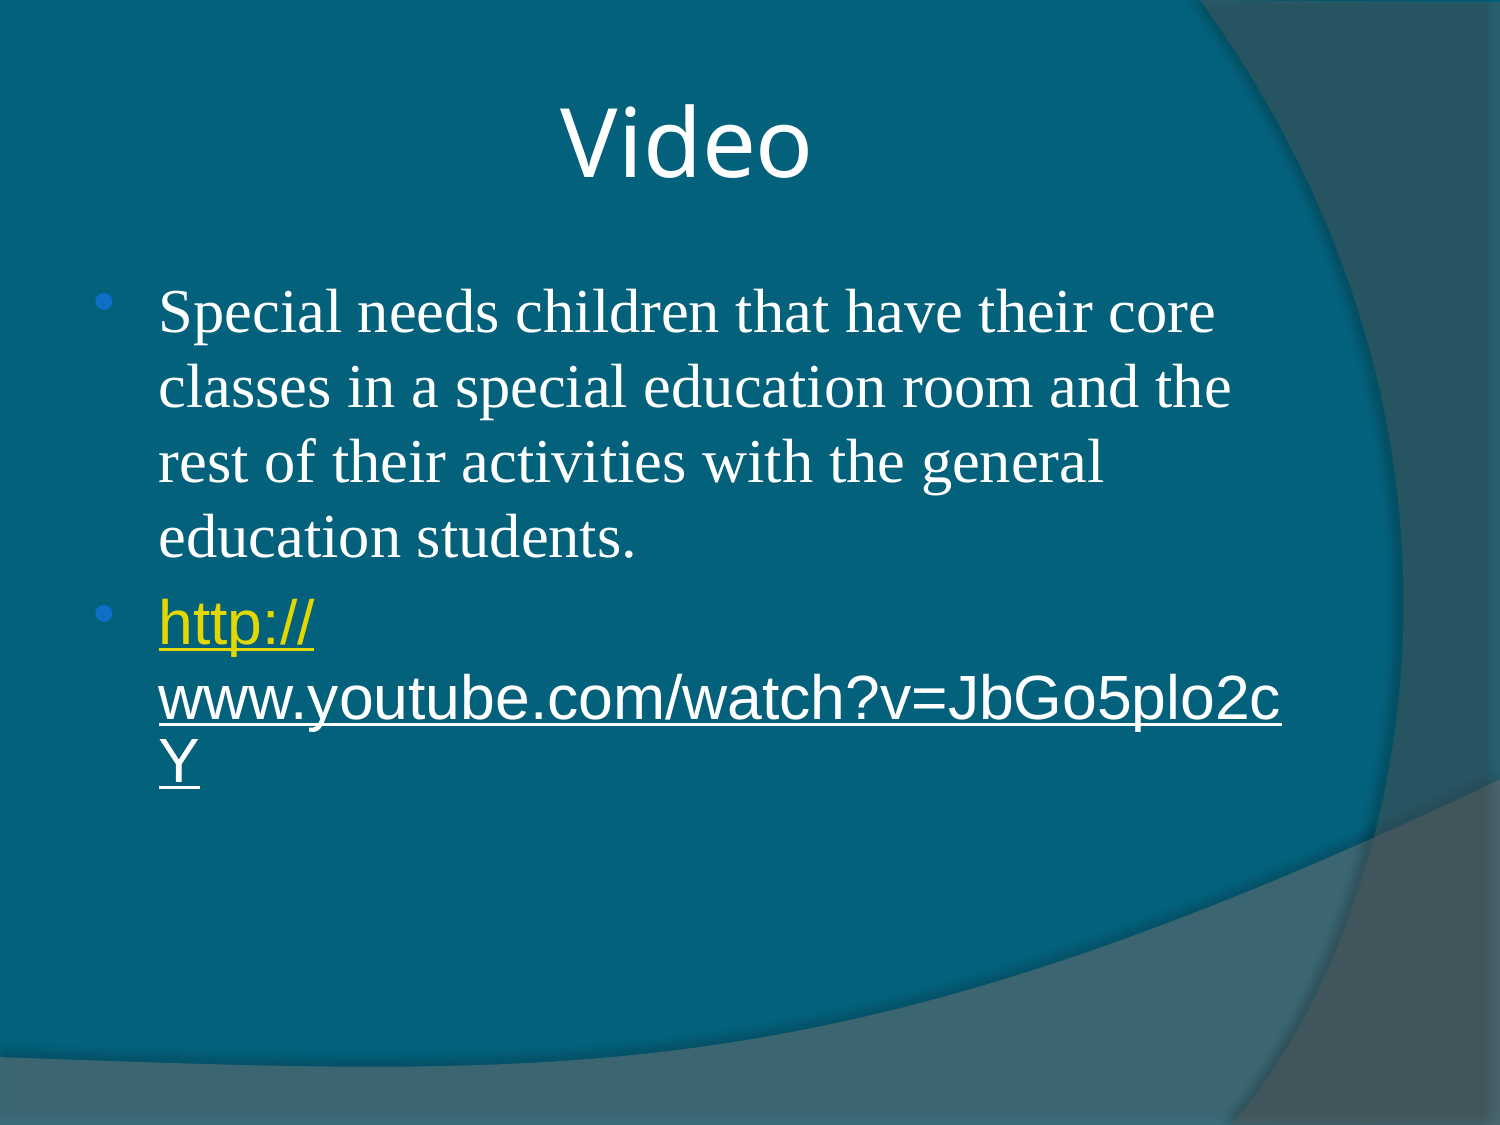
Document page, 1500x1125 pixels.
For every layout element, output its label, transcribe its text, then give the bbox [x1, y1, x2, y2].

title Video [75, 45, 1300, 233]
list Special needs children that have their core classes in a special education room and the rest of their activities with the general education students. http://www.youtube.com/watch?v=JbGo5plo2cY [75, 262, 1300, 1005]
